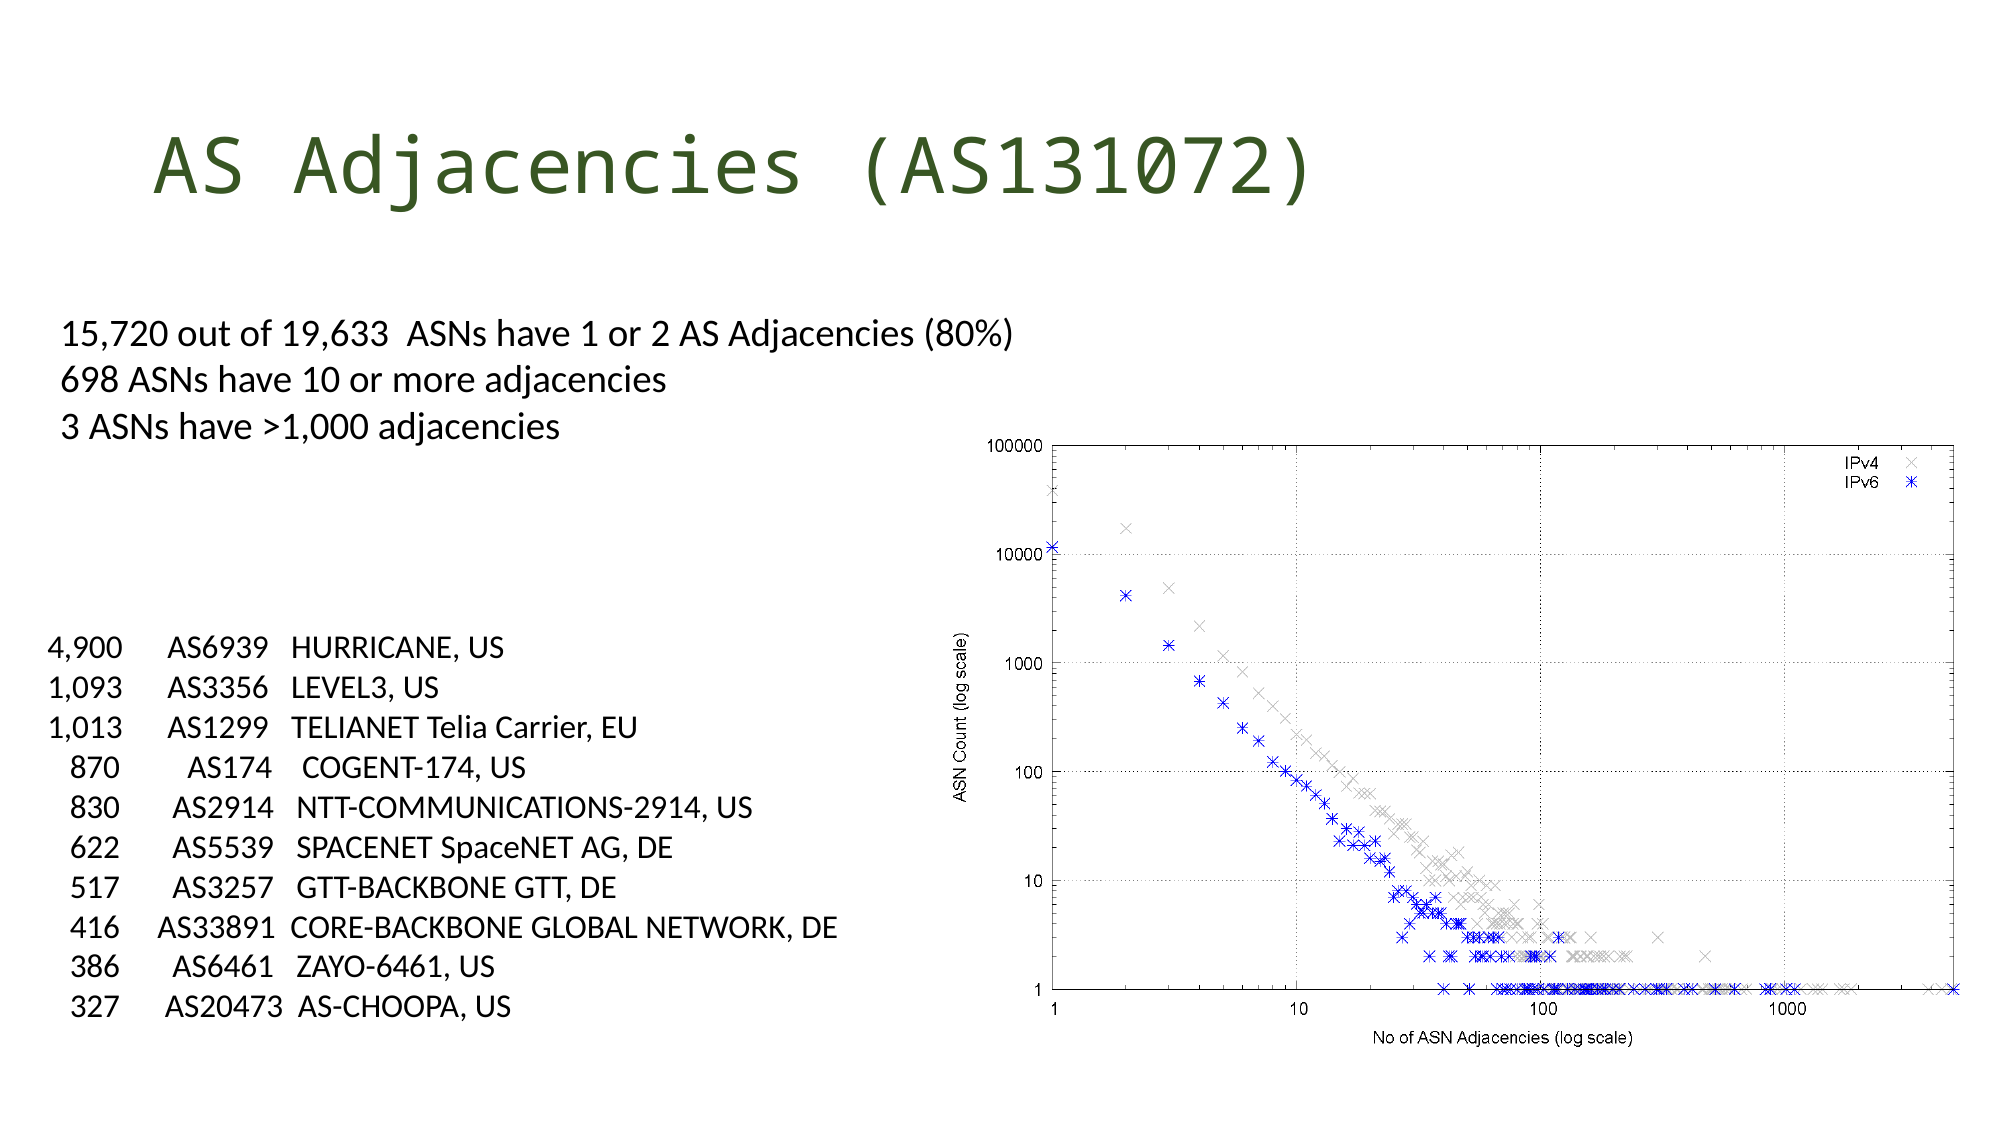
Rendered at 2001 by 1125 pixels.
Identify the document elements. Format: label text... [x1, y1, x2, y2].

text_box 15,720 out of 19,633 ASNs have 1 or 2 AS Adjacencies (80%) 698 ASNs have 10 or more adjacencies 3 ASNs have >1,000 adjacencies [45, 299, 1030, 501]
text_box 4,900 AS6939 HURRICANE, US 1,093 AS3356 LEVEL3, US 1,013 AS1299 TELIANET Telia Carrier, EU 870 AS174 COGENT-174, US 830 AS2914 NTT-COMMUNICATIONS-2914, US 622 AS5539 SPACENET SpaceNET AG, DE 517 AS3257 GTT-BACKBONE GTT, DE 416 AS33891 CORE-BACKBONE GLOBAL NETWORK, DE 386 AS6461 ZAYO-6461, US 327 AS20473 AS-CHOOPA, US [32, 617, 855, 1032]
picture [941, 425, 1983, 1051]
title AS Adjacencies (AS131072) [137, 59, 1863, 278]
